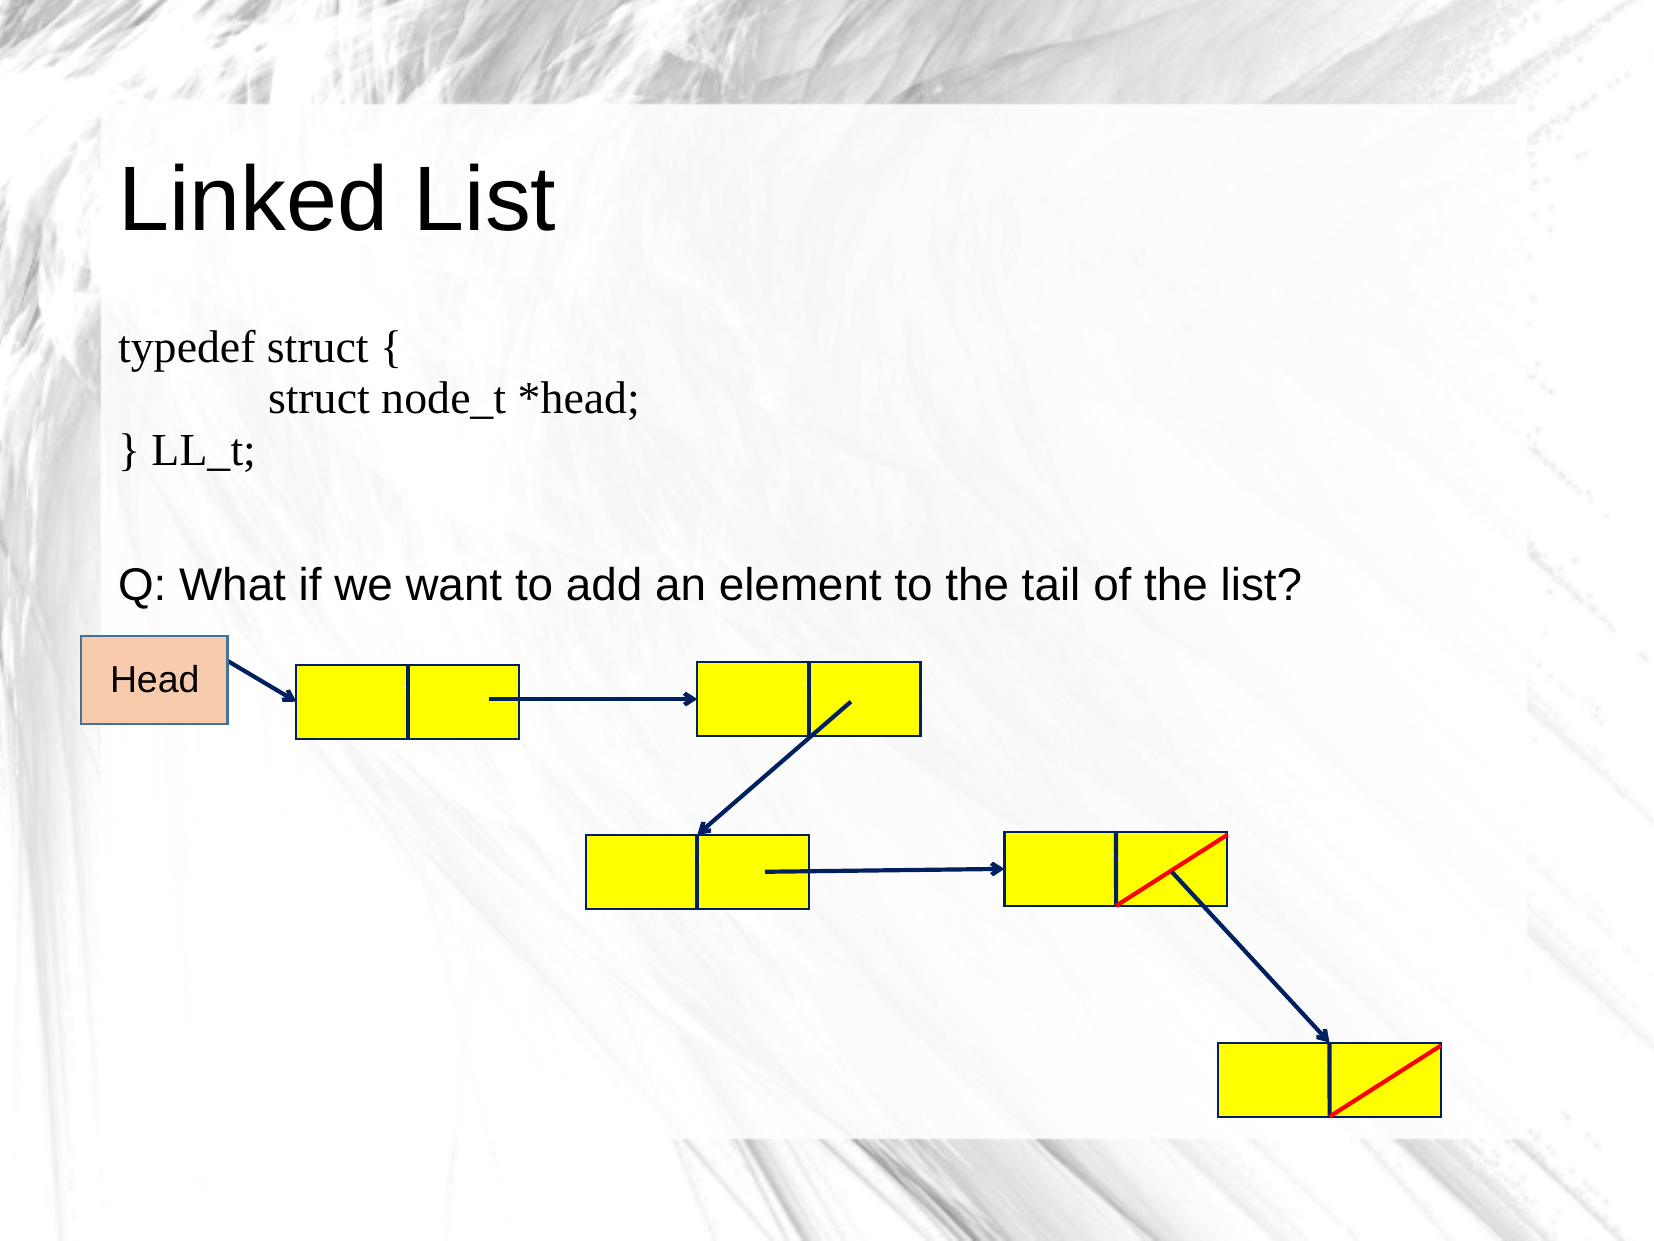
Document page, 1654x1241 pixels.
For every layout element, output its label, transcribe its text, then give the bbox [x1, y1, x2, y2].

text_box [1171, 871, 1330, 1043]
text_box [585, 834, 809, 909]
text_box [1329, 1045, 1441, 1117]
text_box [296, 664, 520, 739]
list typedef struct { struct node_t *head; } LL_t; Q: What if we want to add an element to the tail of the list? [118, 319, 1571, 1109]
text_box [223, 658, 297, 702]
text_box Head [81, 636, 228, 725]
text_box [697, 701, 851, 835]
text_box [1217, 1042, 1441, 1117]
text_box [1115, 834, 1228, 906]
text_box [1004, 831, 1228, 906]
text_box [764, 868, 1004, 872]
picture [0, 0, 1654, 1241]
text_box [697, 662, 921, 737]
title Linked List [118, 112, 1506, 281]
